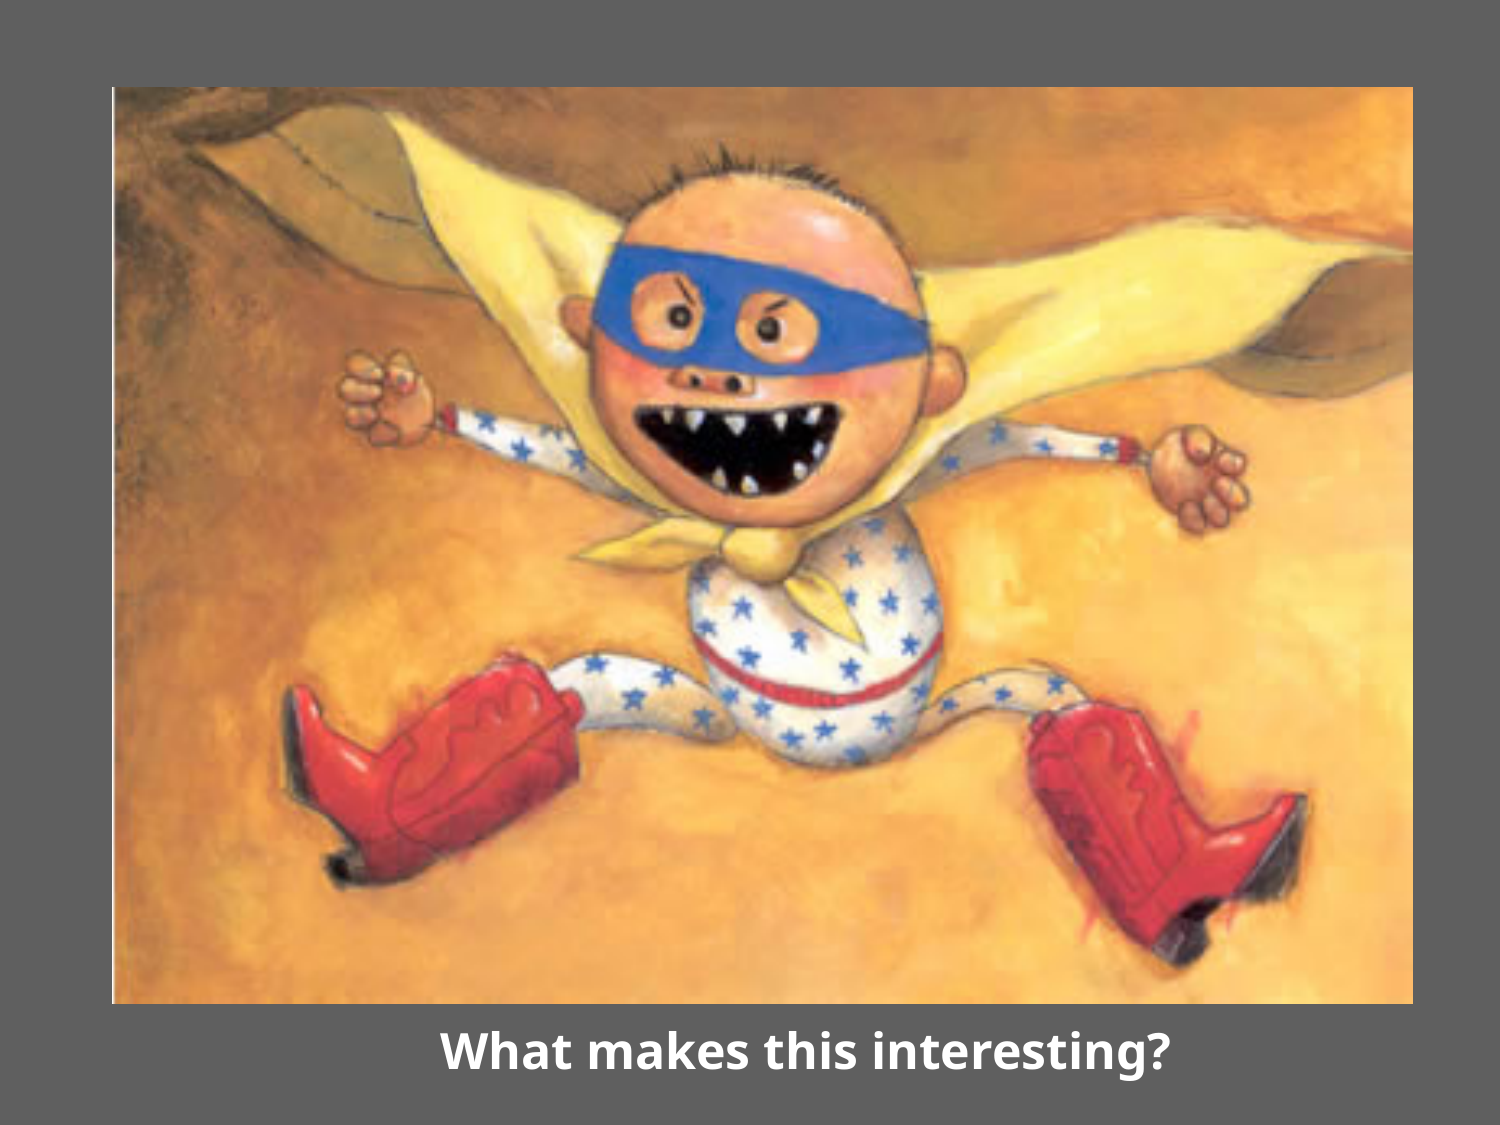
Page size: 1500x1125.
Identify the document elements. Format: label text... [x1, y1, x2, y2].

text_box What makes this interesting? [349, 1012, 1263, 1088]
picture [112, 87, 1413, 1005]
